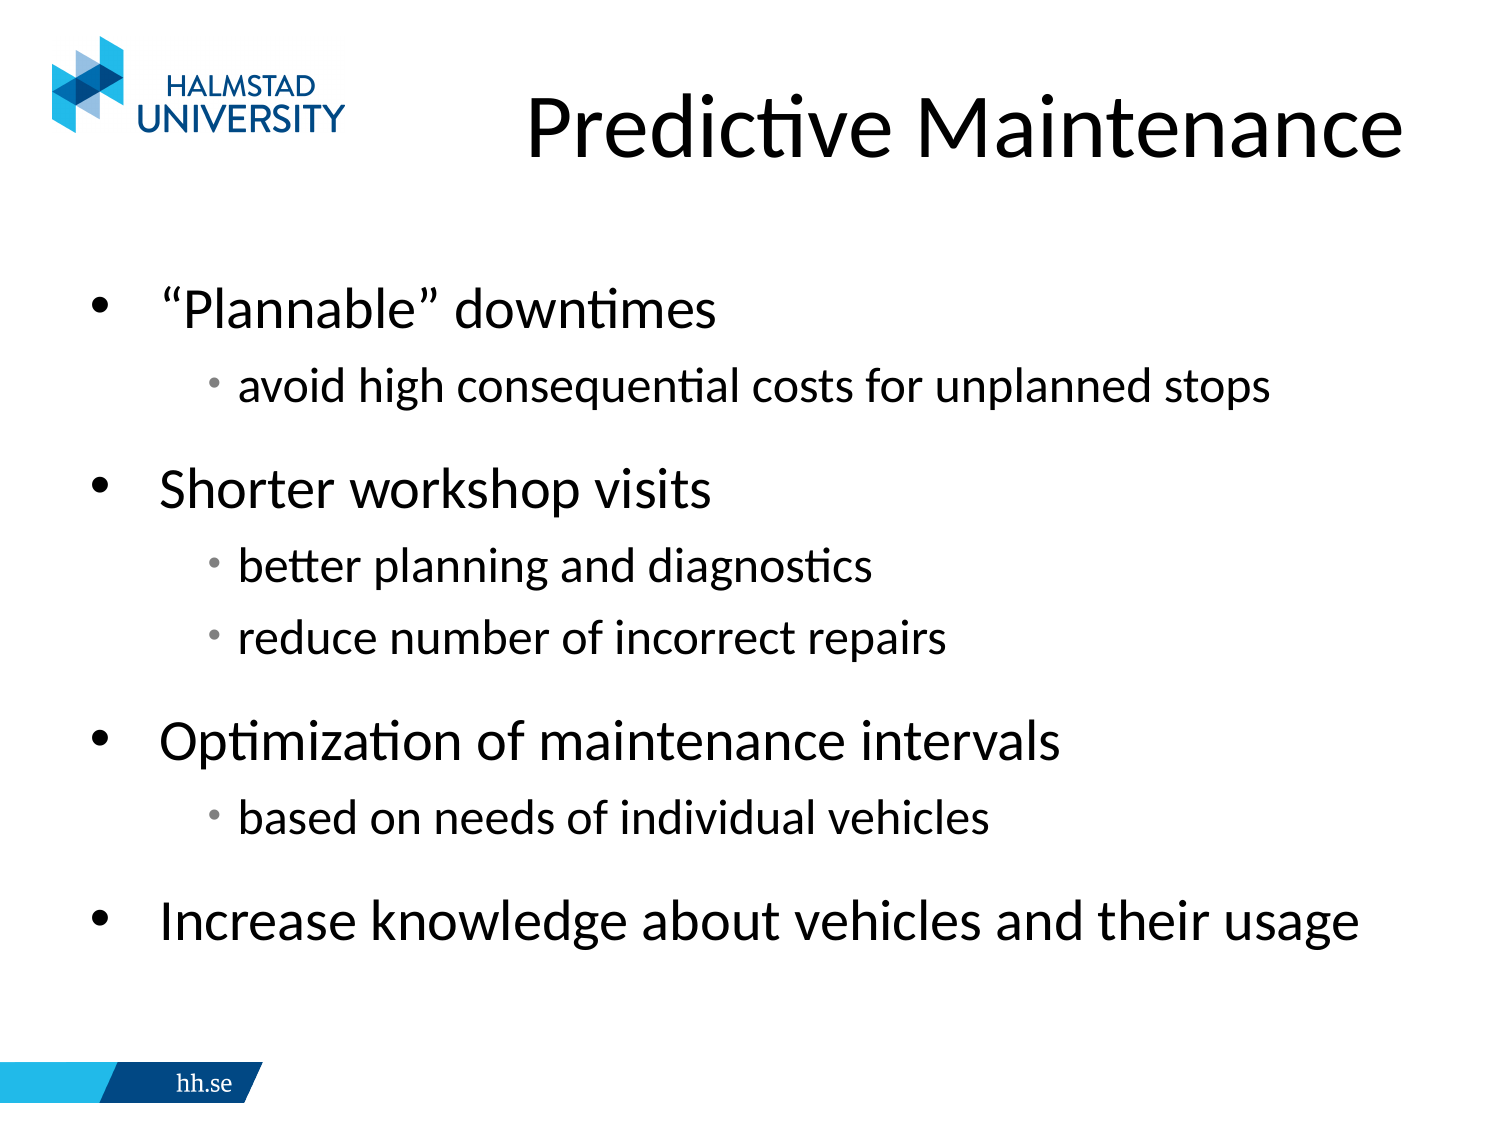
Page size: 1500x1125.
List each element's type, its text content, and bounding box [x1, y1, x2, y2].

picture [0, 1062, 263, 1103]
title Predictive Maintenance [507, 58, 1425, 246]
picture [52, 36, 345, 133]
list “Plannable” downtimes avoid high consequential costs for unplanned stops Shorter workshop visits better planning and diagnostics reduce number of incorrect repairs Optimization of maintenance intervals based on needs of individual vehicles Increase knowledge about vehicles and their usage [75, 262, 1425, 1005]
